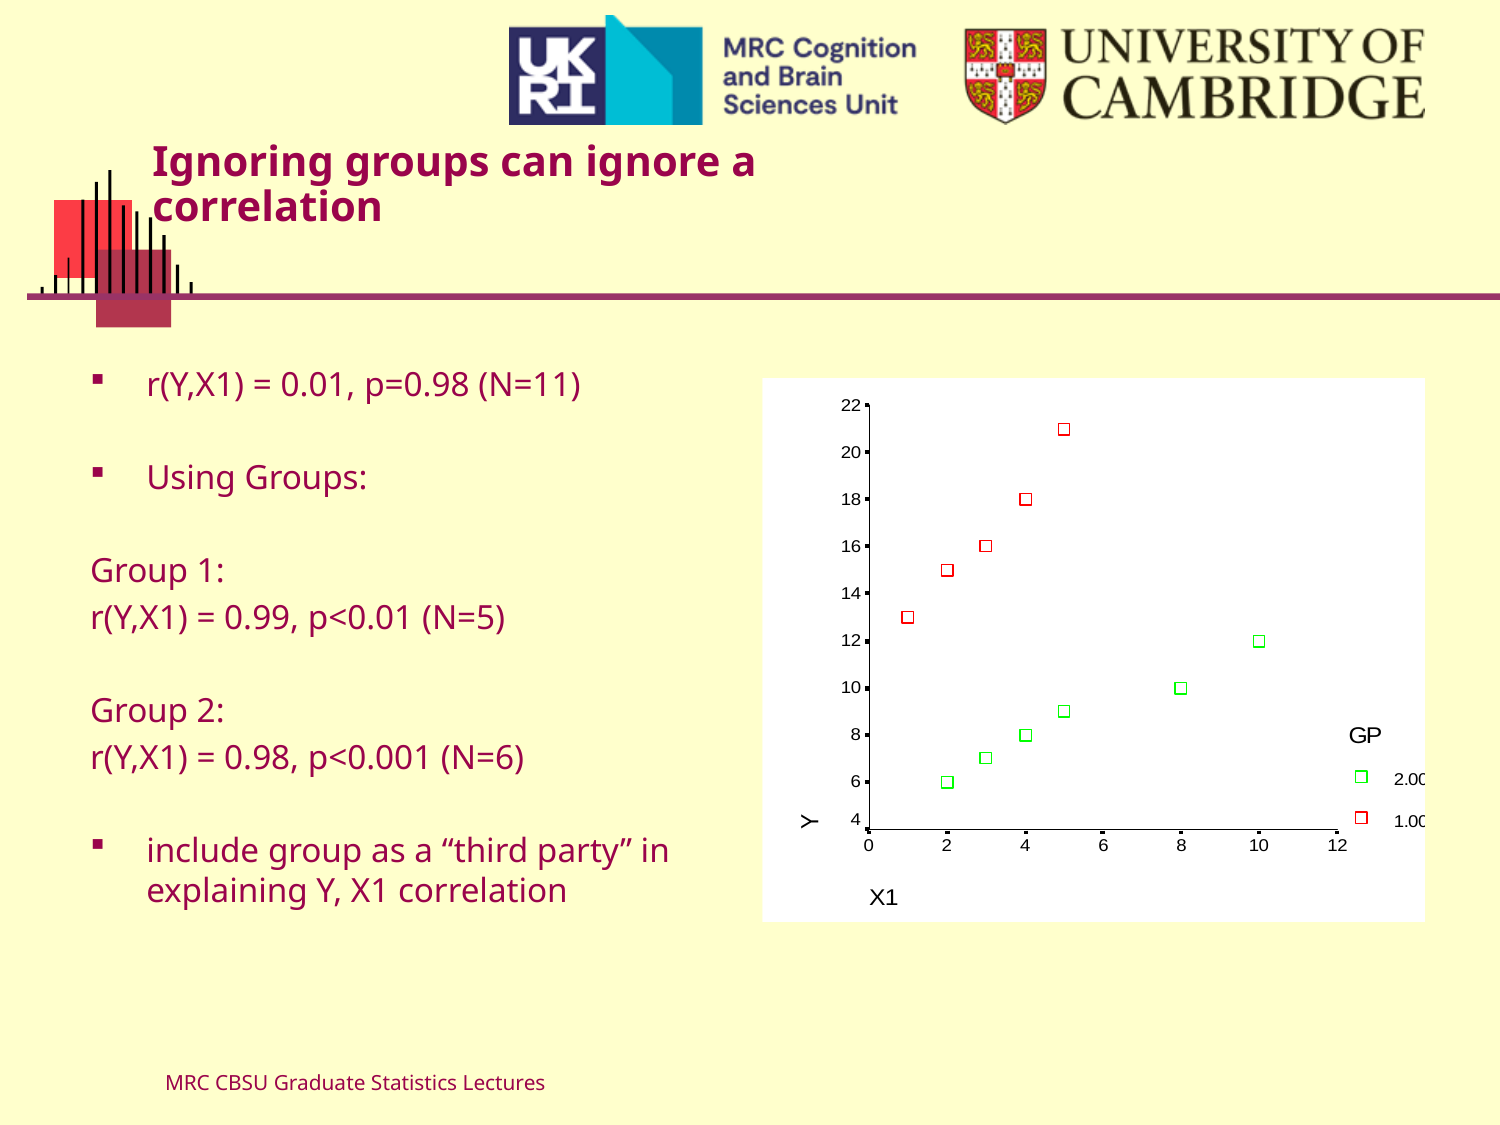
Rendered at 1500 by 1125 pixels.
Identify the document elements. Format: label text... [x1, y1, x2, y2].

picture [509, 15, 1425, 125]
footer MRC CBSU Graduate Statistics Lectures [149, 1062, 988, 1101]
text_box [762, 377, 1426, 923]
list r(Y,X1) = 0.01, p=0.98 (N=11) Using Groups: Group 1: r(Y,X1) = 0.99, p<0.01 (N=5) Group 2: r(Y,X1) = 0.98, p<0.001 (N=6) include group as a “third party” in explaining Y, X1 correlation [75, 262, 738, 1038]
title Ignoring groups can ignore a correlation [137, 137, 988, 233]
